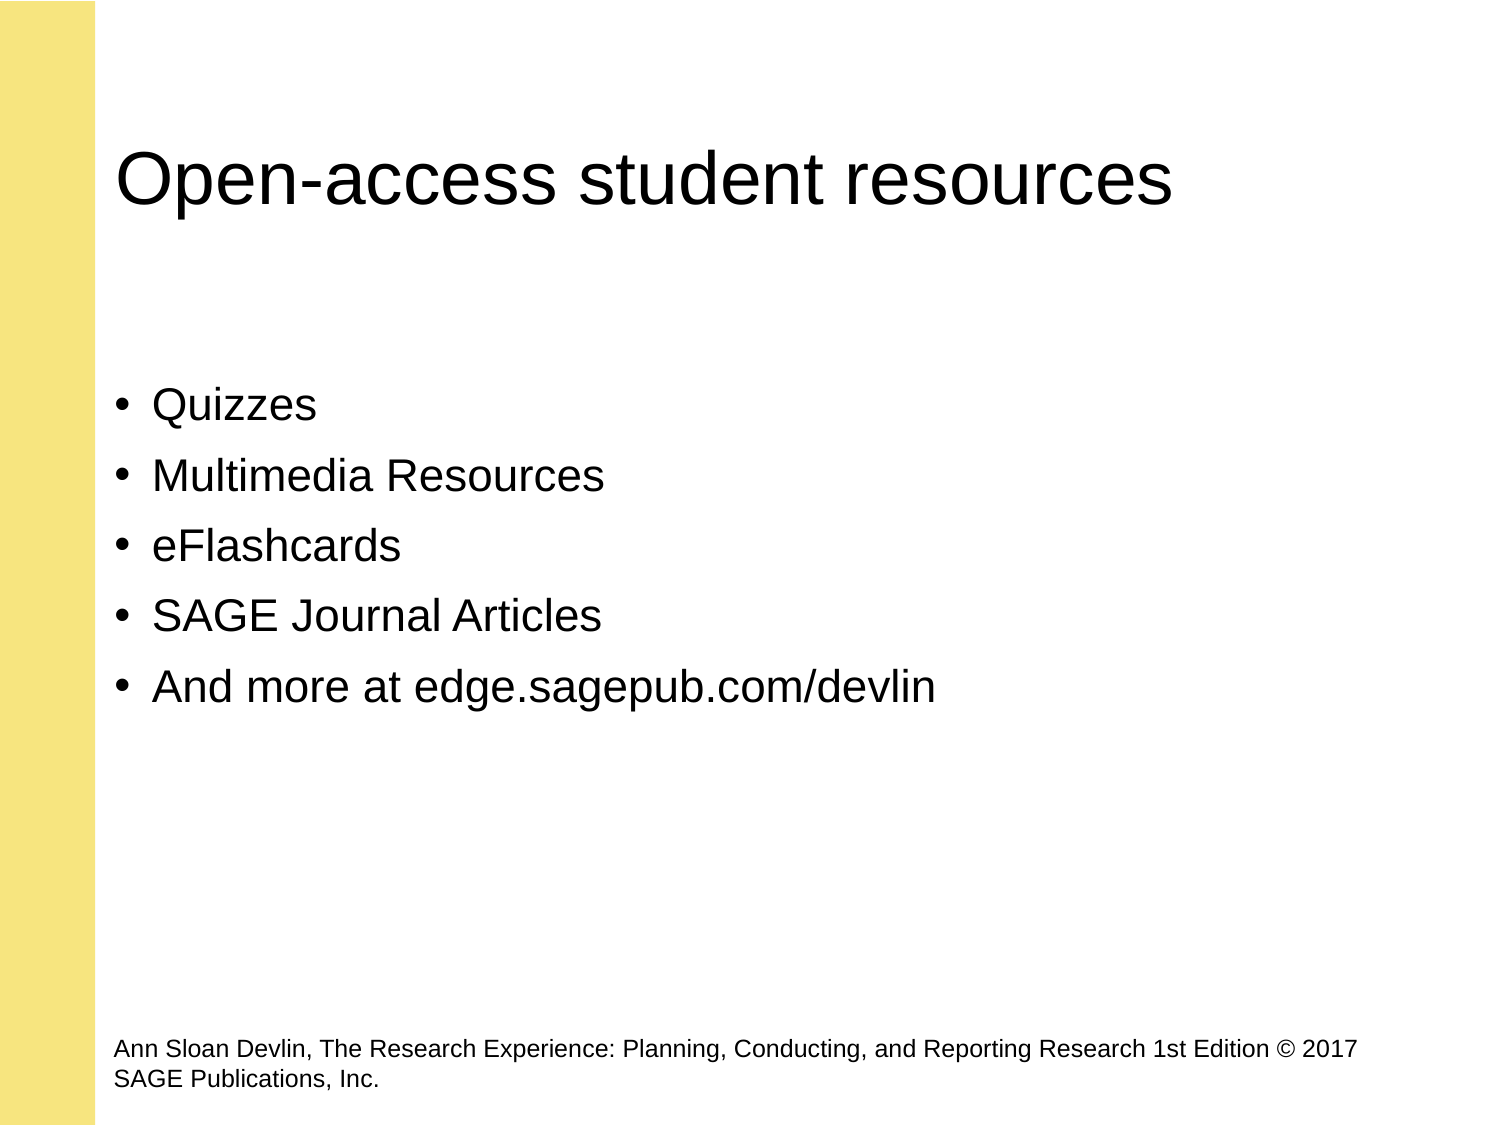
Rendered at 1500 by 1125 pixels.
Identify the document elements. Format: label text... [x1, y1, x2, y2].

list Quizzes Multimedia Resources eFlashcards SAGE Journal Articles And more at edge.sagepub.com/devlin [99, 373, 1337, 764]
picture [0, 1, 96, 1125]
title Open-access student resources [100, 114, 1339, 247]
